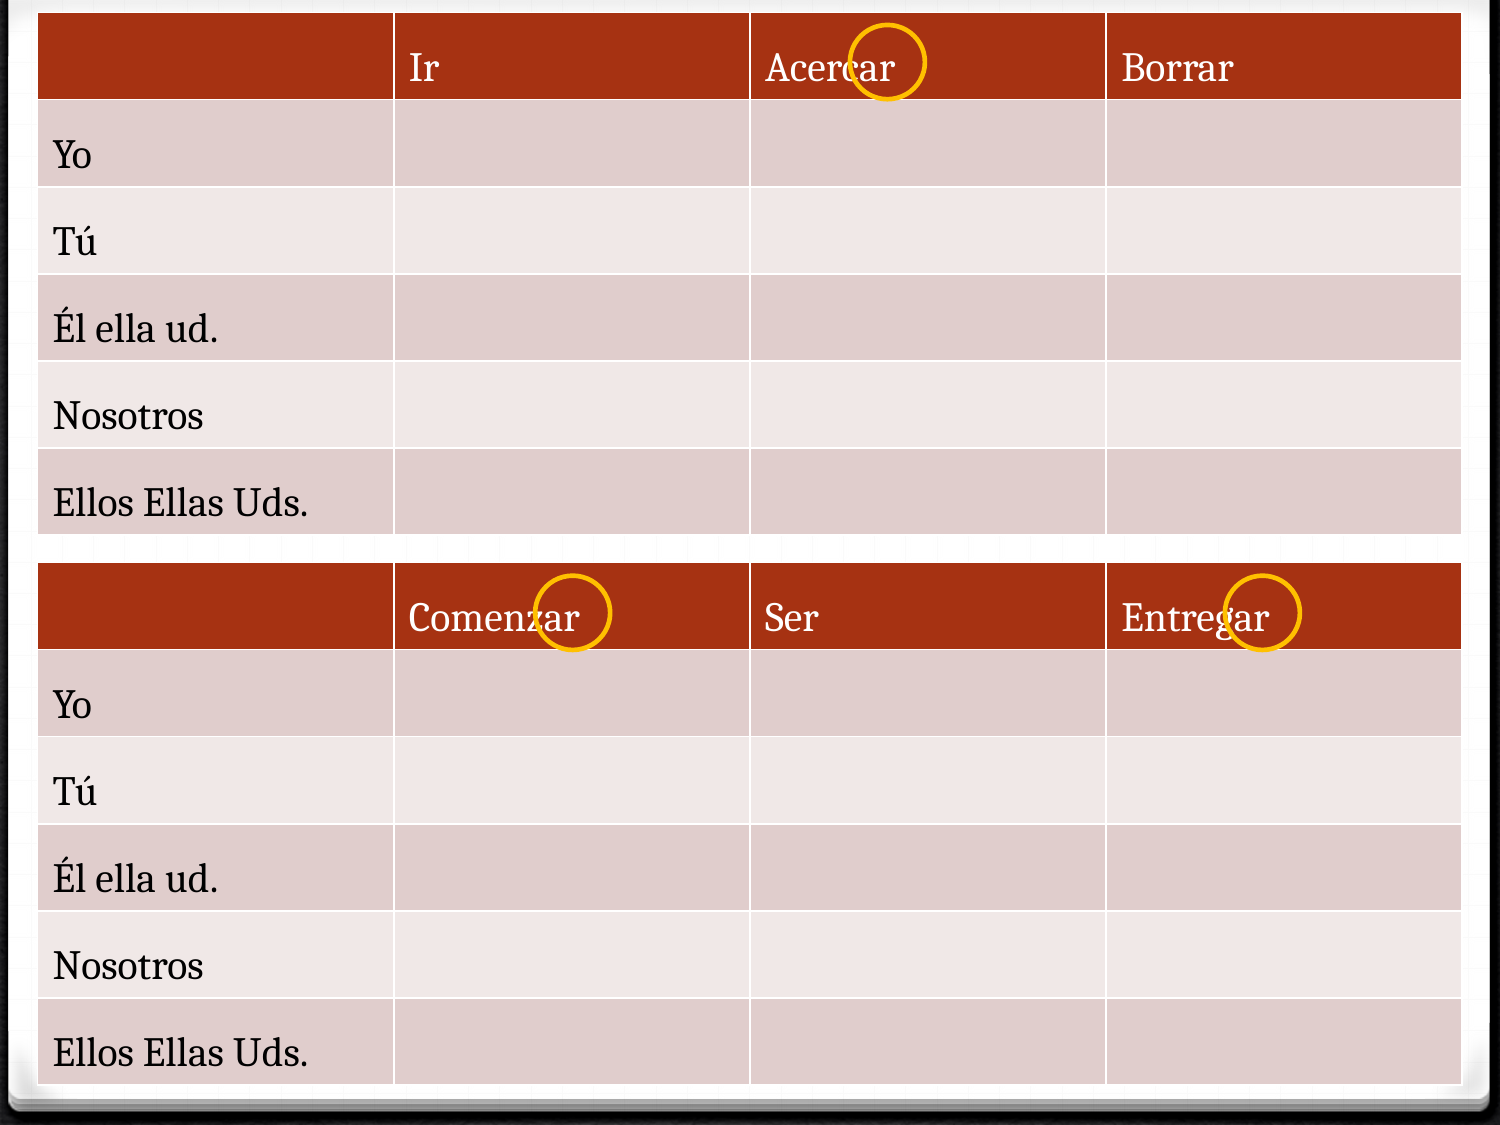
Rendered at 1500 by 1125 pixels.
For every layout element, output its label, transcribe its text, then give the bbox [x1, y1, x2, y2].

table_cell [751, 912, 1105, 997]
table_header Ir [395, 13, 749, 99]
table_cell [1107, 449, 1461, 534]
table_cell Nosotros [38, 912, 393, 997]
table_cell Yo [38, 650, 393, 736]
table_cell Ellos Ellas Uds. [38, 999, 393, 1084]
table_cell [1107, 650, 1461, 736]
table_header Entregar [1107, 563, 1461, 649]
table_cell [1107, 100, 1461, 186]
table_header Comenzar [395, 563, 749, 649]
table_cell [751, 100, 1105, 186]
table_cell [395, 737, 749, 823]
table_cell [751, 650, 1105, 736]
text_box [535, 575, 611, 650]
table_cell [395, 188, 749, 273]
table_cell [395, 449, 749, 534]
table_header Ser [751, 563, 1105, 649]
table_cell [751, 825, 1105, 910]
table_cell Él ella ud. [38, 825, 393, 910]
table_cell [1107, 362, 1461, 447]
table_cell [395, 650, 749, 736]
table_cell Ellos Ellas Uds. [38, 449, 393, 534]
table_cell Yo [38, 100, 393, 186]
table_cell [395, 362, 749, 447]
text_box [849, 24, 925, 100]
table_cell Tú [38, 737, 393, 823]
table_cell [1107, 737, 1461, 823]
table_cell [395, 100, 749, 186]
table_cell [751, 449, 1105, 534]
table_cell Él ella ud. [38, 275, 393, 360]
table_cell [751, 188, 1105, 273]
text_box [1224, 575, 1300, 650]
table_cell [751, 275, 1105, 360]
table_header [38, 563, 393, 649]
table_cell [1107, 188, 1461, 273]
table_cell Nosotros [38, 362, 393, 447]
table_cell Tú [38, 188, 393, 273]
table_cell [1107, 275, 1461, 360]
picture [0, 0, 1500, 1125]
table_cell [751, 737, 1105, 823]
table_header Acercar [751, 13, 1105, 99]
table_cell [395, 825, 749, 910]
table_cell [395, 912, 749, 997]
table_cell [395, 275, 749, 360]
table_cell [751, 999, 1105, 1084]
table_cell [1107, 999, 1461, 1084]
table_cell [751, 362, 1105, 447]
table_header [38, 13, 393, 99]
table_cell [1107, 912, 1461, 997]
table_cell [395, 999, 749, 1084]
table_header Borrar [1107, 13, 1461, 99]
table_cell [1107, 825, 1461, 910]
